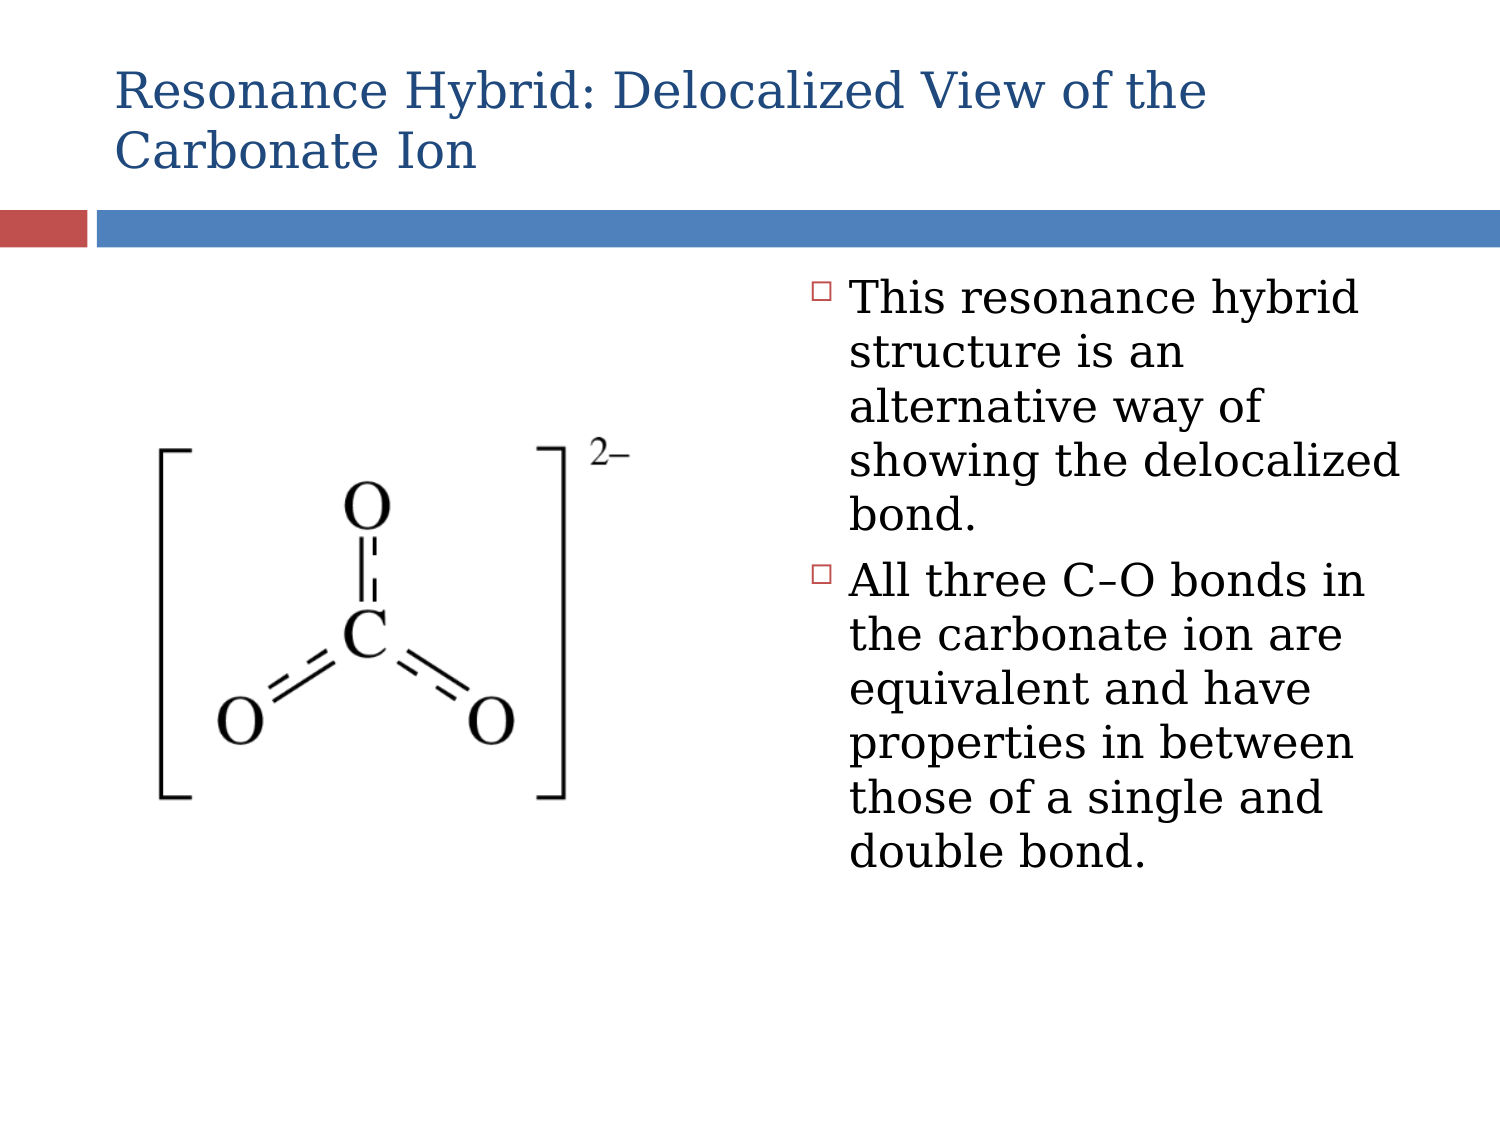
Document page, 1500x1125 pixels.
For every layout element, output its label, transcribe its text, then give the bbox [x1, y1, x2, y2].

list This resonance hybrid structure is an alternative way of showing the delocalized bond. All three C–O bonds in the carbonate ion are equivalent and have properties in between those of a single and double bond. [794, 260, 1433, 1011]
title Resonance Hybrid: Delocalized View of the Carbonate Ion [99, 37, 1438, 200]
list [108, 417, 684, 813]
